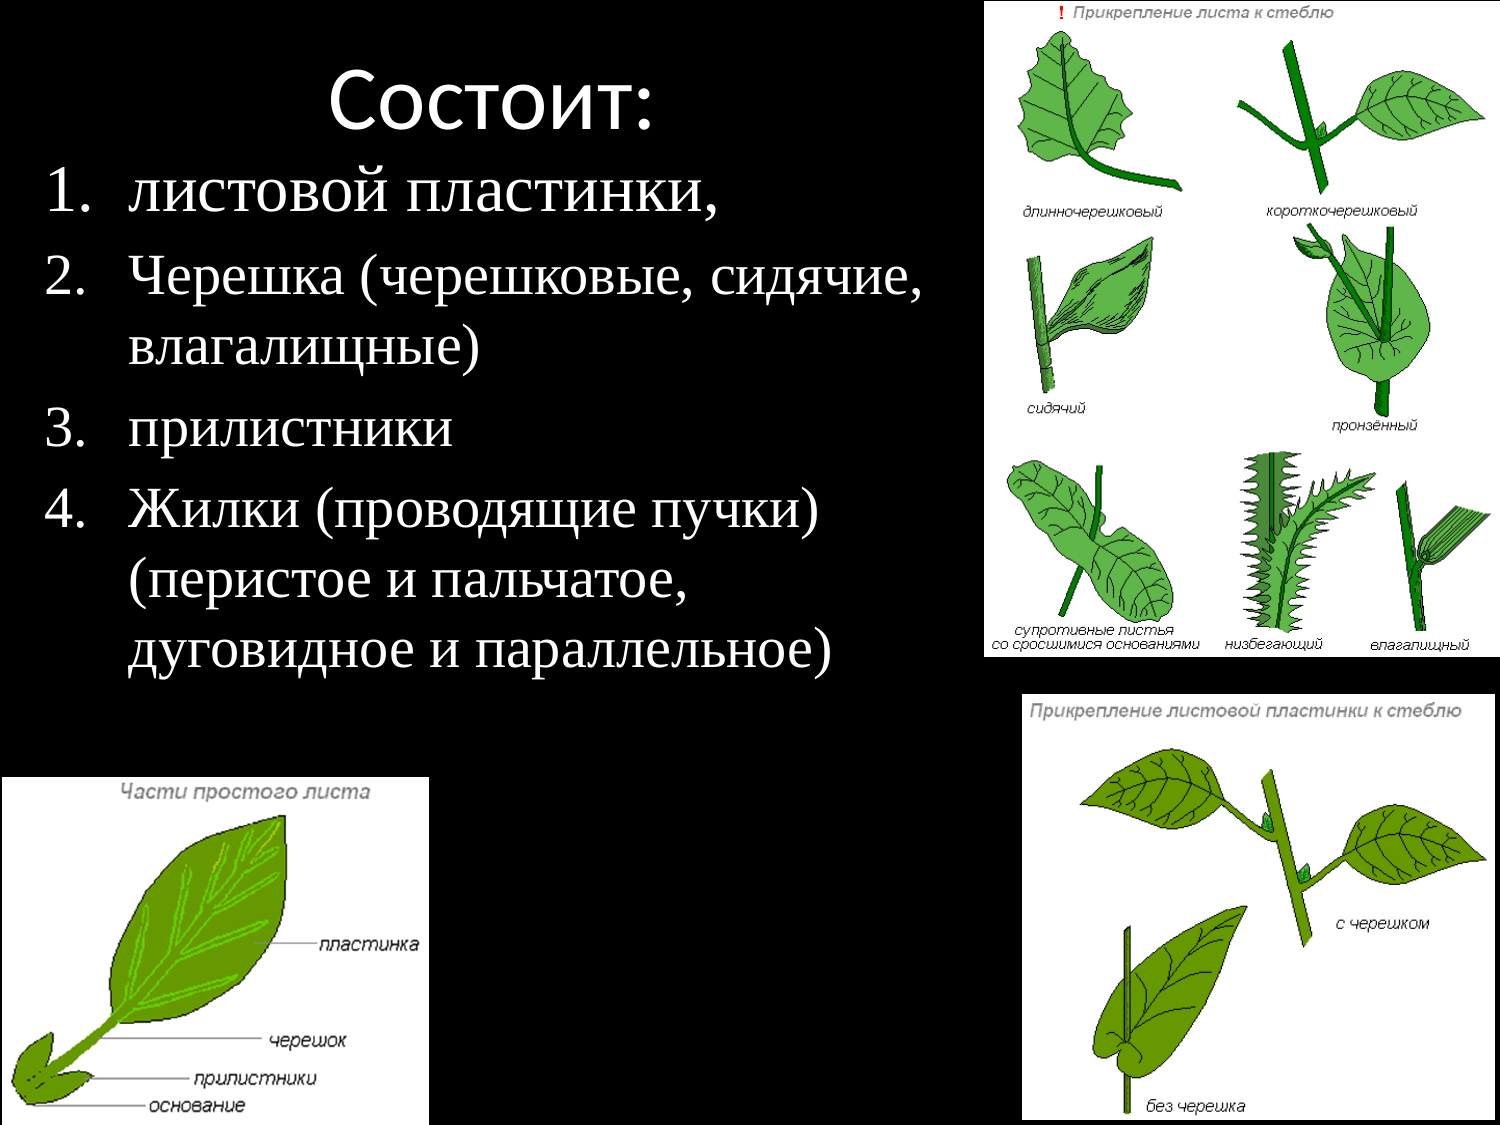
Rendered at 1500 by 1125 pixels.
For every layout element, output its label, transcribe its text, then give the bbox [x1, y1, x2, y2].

picture [1021, 694, 1496, 1121]
title Состоит: [226, 19, 760, 137]
picture [984, 1, 1500, 658]
list листовой пластинки, Черешка (черешковые, сидячие, влагалищные) при­листники Жилки (проводящие пучки) (перистое и пальчатое, дуговидное и параллельное) [29, 137, 957, 799]
picture [2, 777, 430, 1125]
